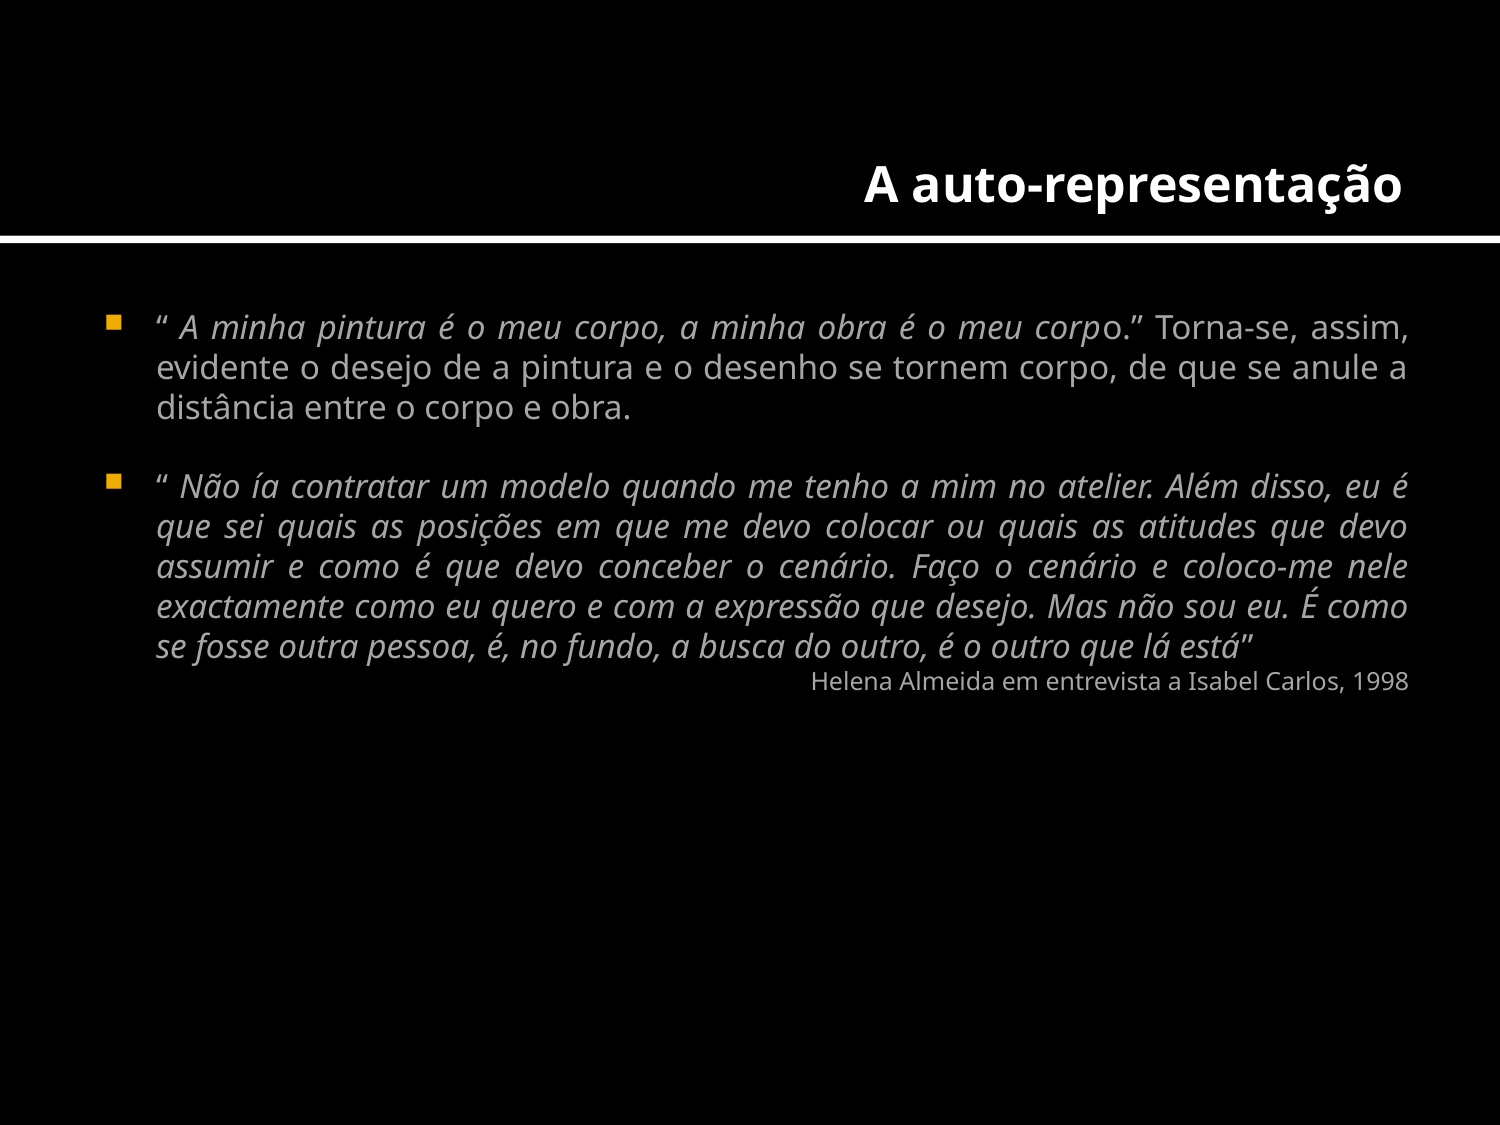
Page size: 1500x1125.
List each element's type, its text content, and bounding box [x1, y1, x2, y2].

list “ A minha pintura é o meu corpo, a minha obra é o meu corpo.” Torna-se, assim, evidente o desejo de a pintura e o desenho se tornem corpo, de que se anule a distância entre o corpo e obra. “ Não ía contratar um modelo quando me tenho a mim no atelier. Além disso, eu é que sei quais as posições em que me devo colocar ou quais as atitudes que devo assumir e como é que devo conceber o cenário. Faço o cenário e coloco-me nele exactamente como eu quero e com a expressão que desejo. Mas não sou eu. É como se fosse outra pessoa, é, no fundo, a busca do outro, é o outro que lá está” Helena Almeida em entrevista a Isabel Carlos, 1998 [75, 291, 1425, 1050]
text_box A auto-representação [560, 125, 1412, 239]
